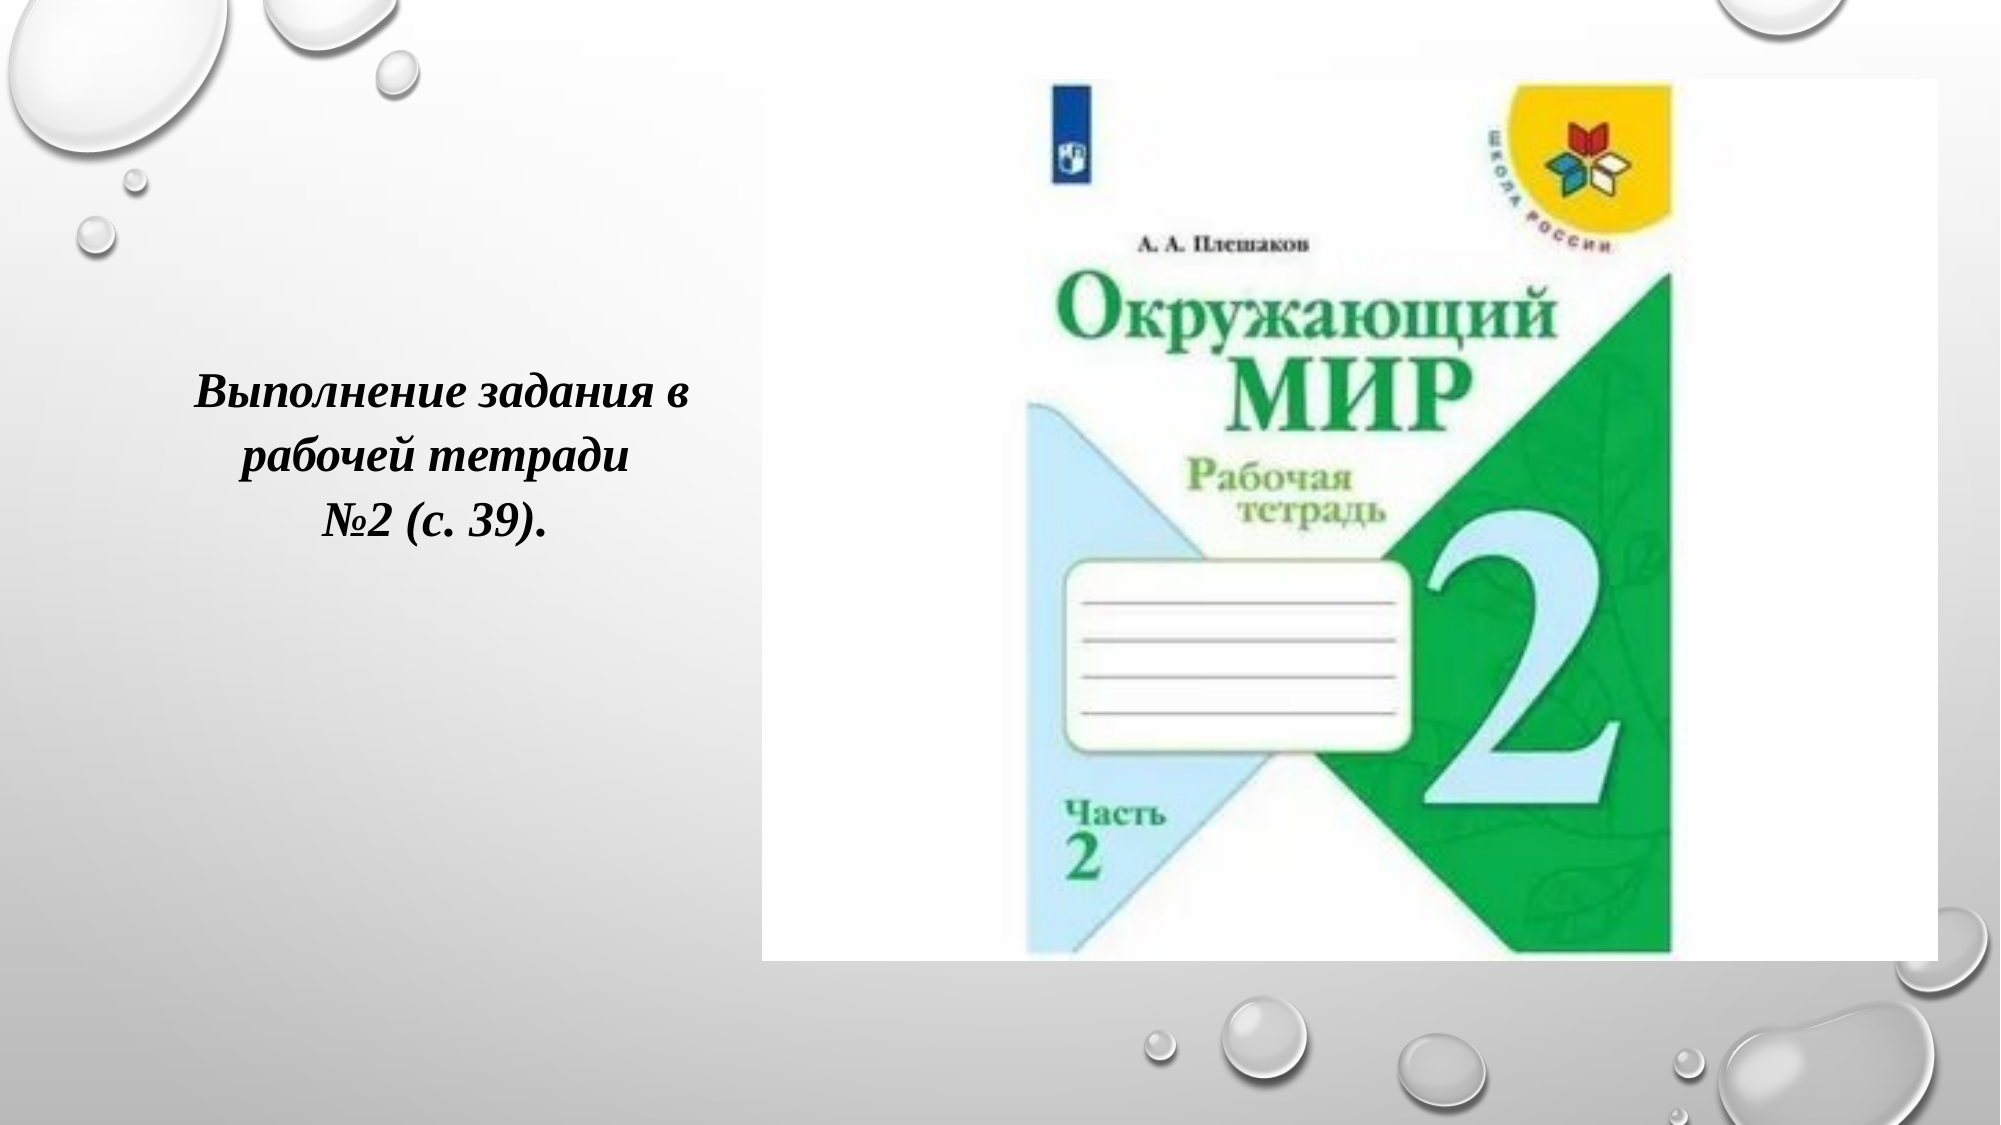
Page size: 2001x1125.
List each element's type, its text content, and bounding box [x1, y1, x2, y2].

title Выполнение задания в рабочей тетради №2 (с. 39). [149, 101, 735, 879]
picture [0, 0, 2000, 1125]
